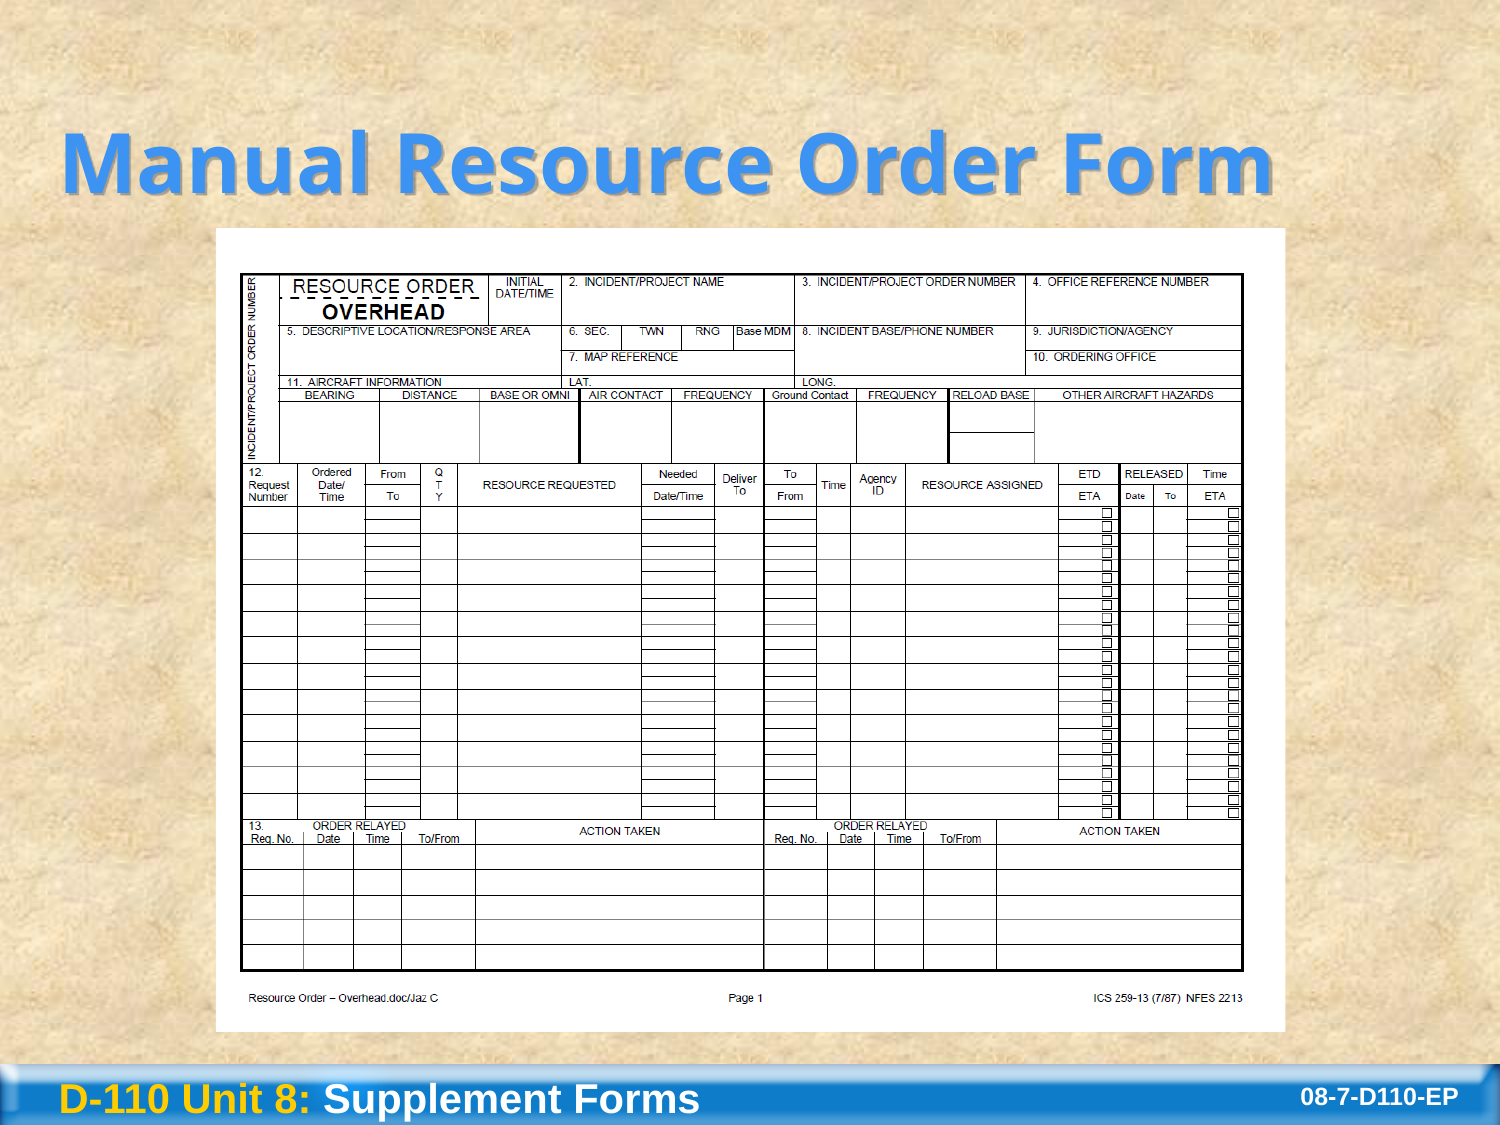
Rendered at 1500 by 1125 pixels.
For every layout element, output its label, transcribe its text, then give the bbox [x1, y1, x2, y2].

text_box D-110 Unit 8: Supplement Forms [43, 1064, 1235, 1125]
picture [0, 0, 1500, 1125]
text_box 08-7-D110-EP [1285, 1073, 1479, 1119]
text_box Manual Resource Order Form [43, 68, 1458, 268]
